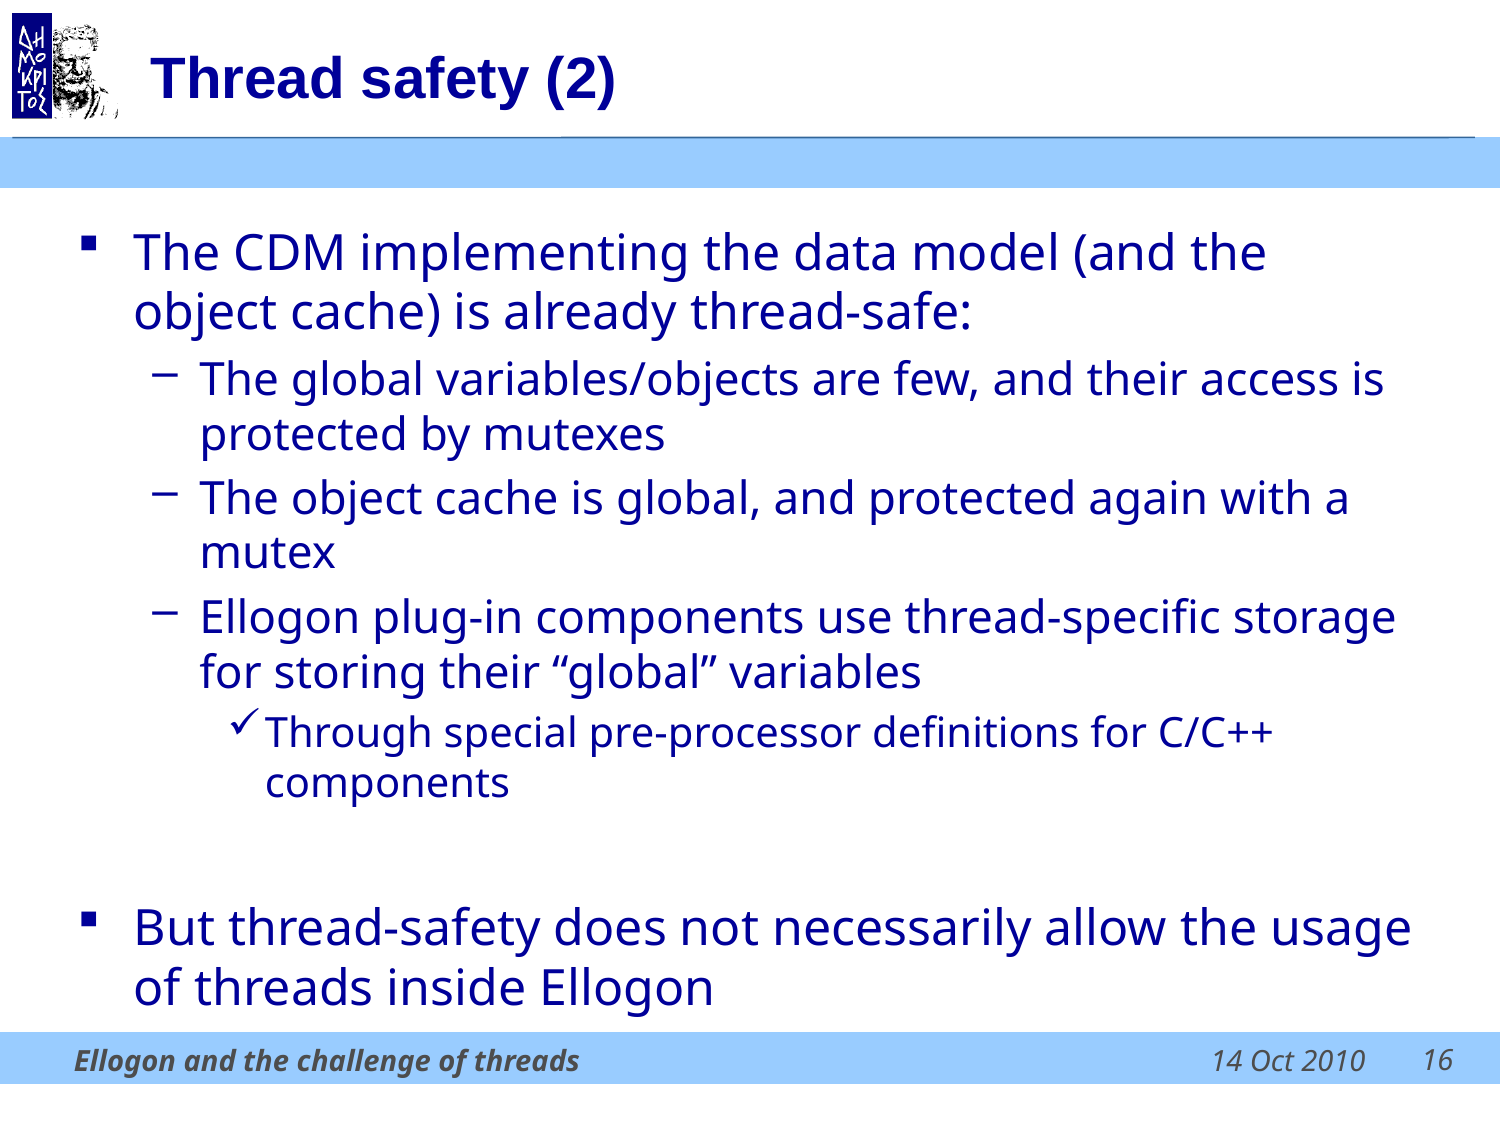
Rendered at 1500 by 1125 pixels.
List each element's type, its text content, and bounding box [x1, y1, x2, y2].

footer Ellogon and the challenge of threads [58, 1034, 1190, 1086]
list The CDM implementing the data model (and the object cache) is already thread-safe: The global variables/objects are few, and their access is protected by mutexes The object cache is global, and protected again with a mutex Ellogon plug-in components use thread-specific storage for storing their “global” variables Through special pre-processor definitions for C/C++ components But thread-safety does not necessarily allow the usage of threads inside Ellogon [62, 212, 1438, 1001]
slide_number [1190, 1034, 1381, 1086]
picture [11, 13, 118, 120]
title Thread safety (2) [135, 12, 1476, 138]
slide_number 16 [1399, 1033, 1476, 1084]
